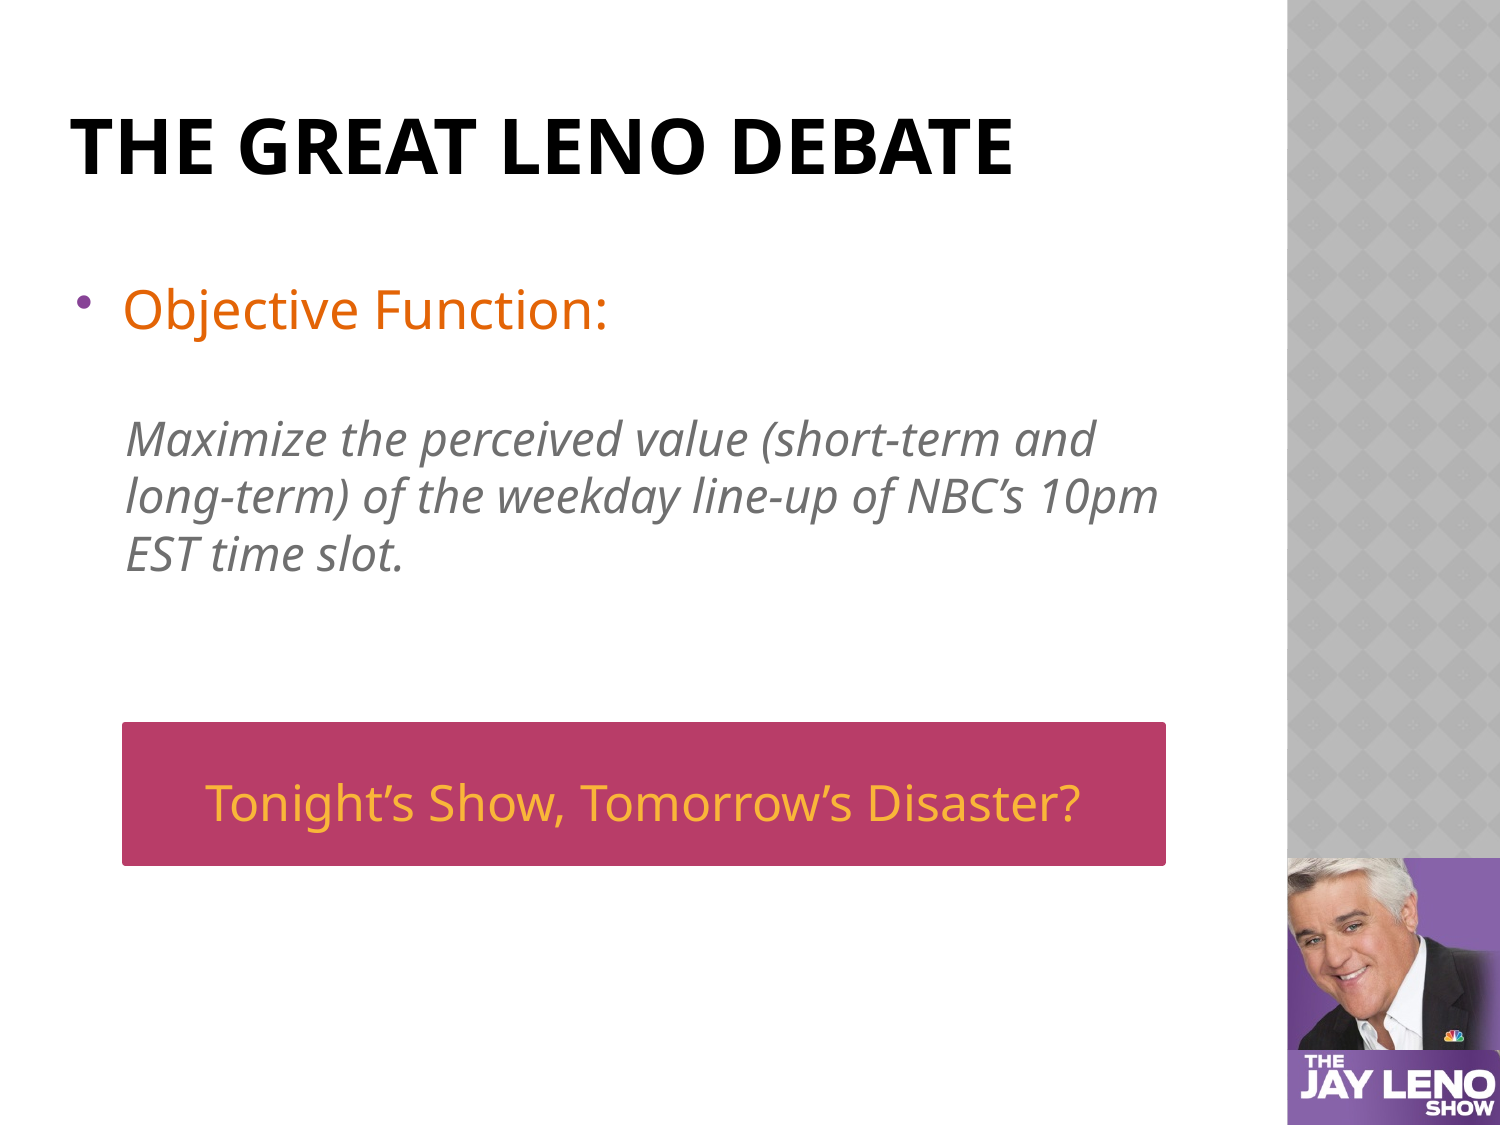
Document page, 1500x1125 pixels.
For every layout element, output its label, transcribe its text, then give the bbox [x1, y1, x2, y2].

list Objective Function: Maximize the perceived value (short-term and long-term) of the weekday line-up of NBC’s 10pm EST time slot. [62, 267, 1350, 1025]
picture [1287, 858, 1500, 1125]
text_box Tonight’s Show, Tomorrow’s Disaster? [122, 722, 1166, 866]
title THE GREAT LENO DEBATE [62, 50, 1338, 238]
